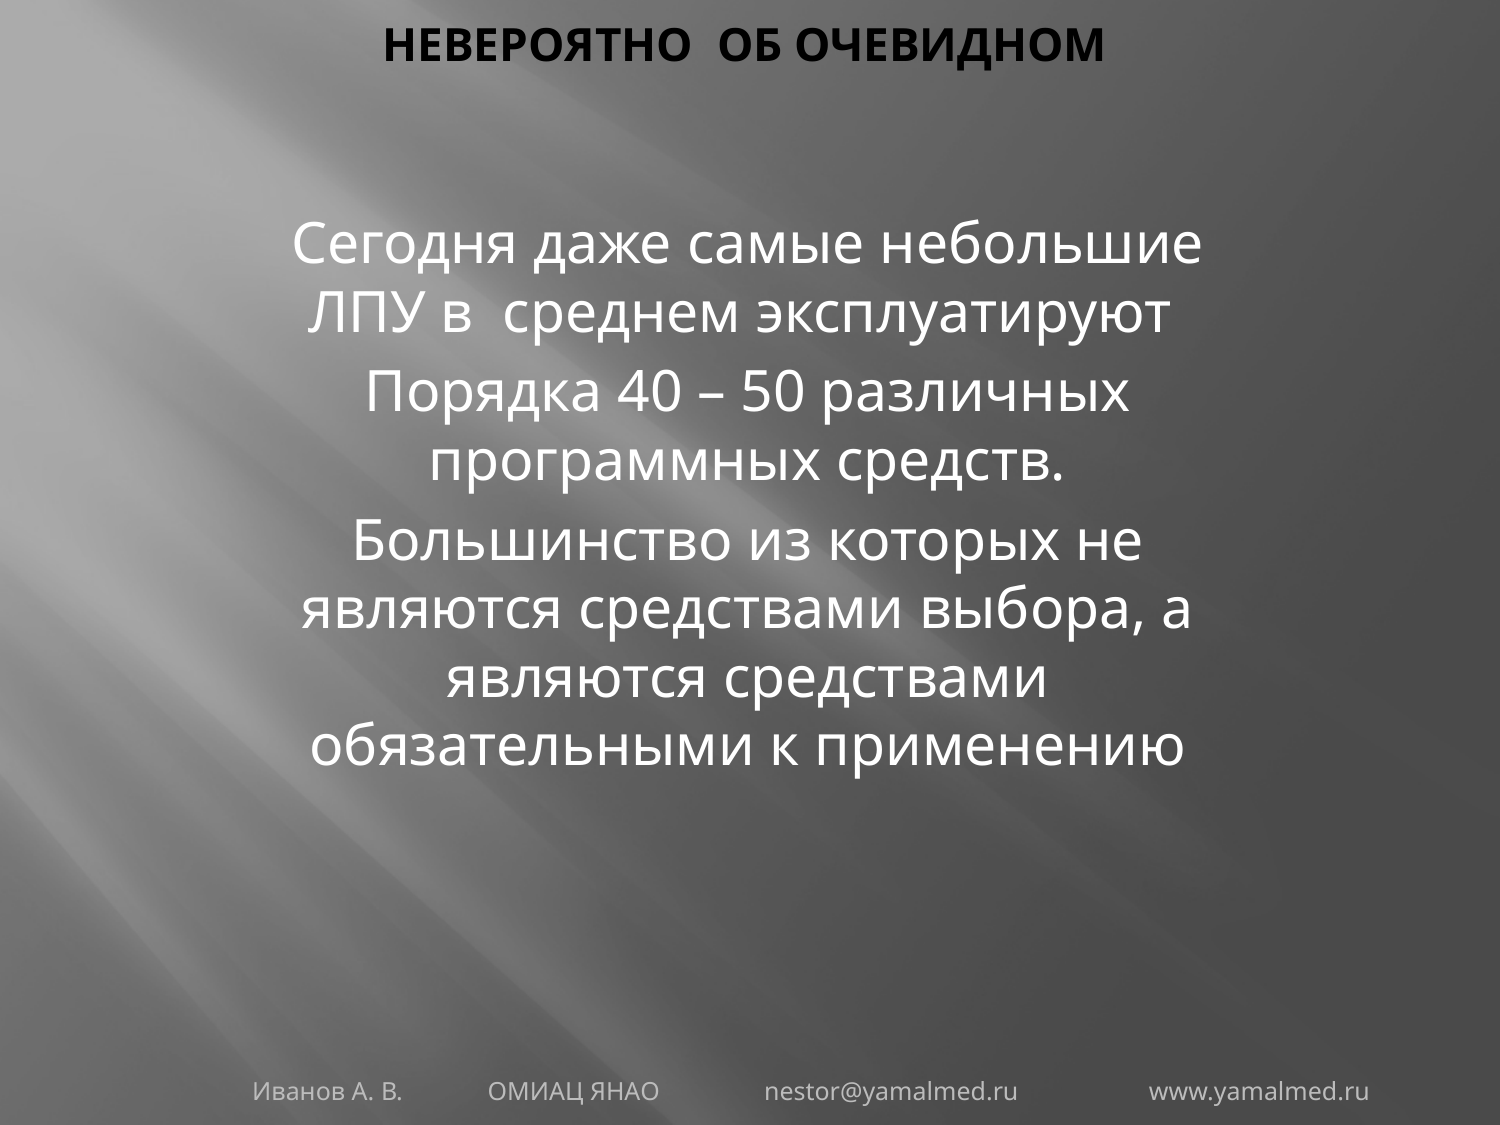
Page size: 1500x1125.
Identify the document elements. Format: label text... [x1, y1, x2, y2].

title Невероятно об очевидном [70, 0, 1421, 71]
footer Иванов А. В. ОМИАЦ ЯНАО nestor@yamalmed.ru www.yamalmed.ru [222, 1052, 1407, 1113]
subtitle Сегодня даже самые небольшие ЛПУ в среднем эксплуатируют Порядка 40 – 50 различных программных средств. Большинство из которых не являются средствами выбора, а являются средствами обязательными к применению [222, 199, 1273, 788]
